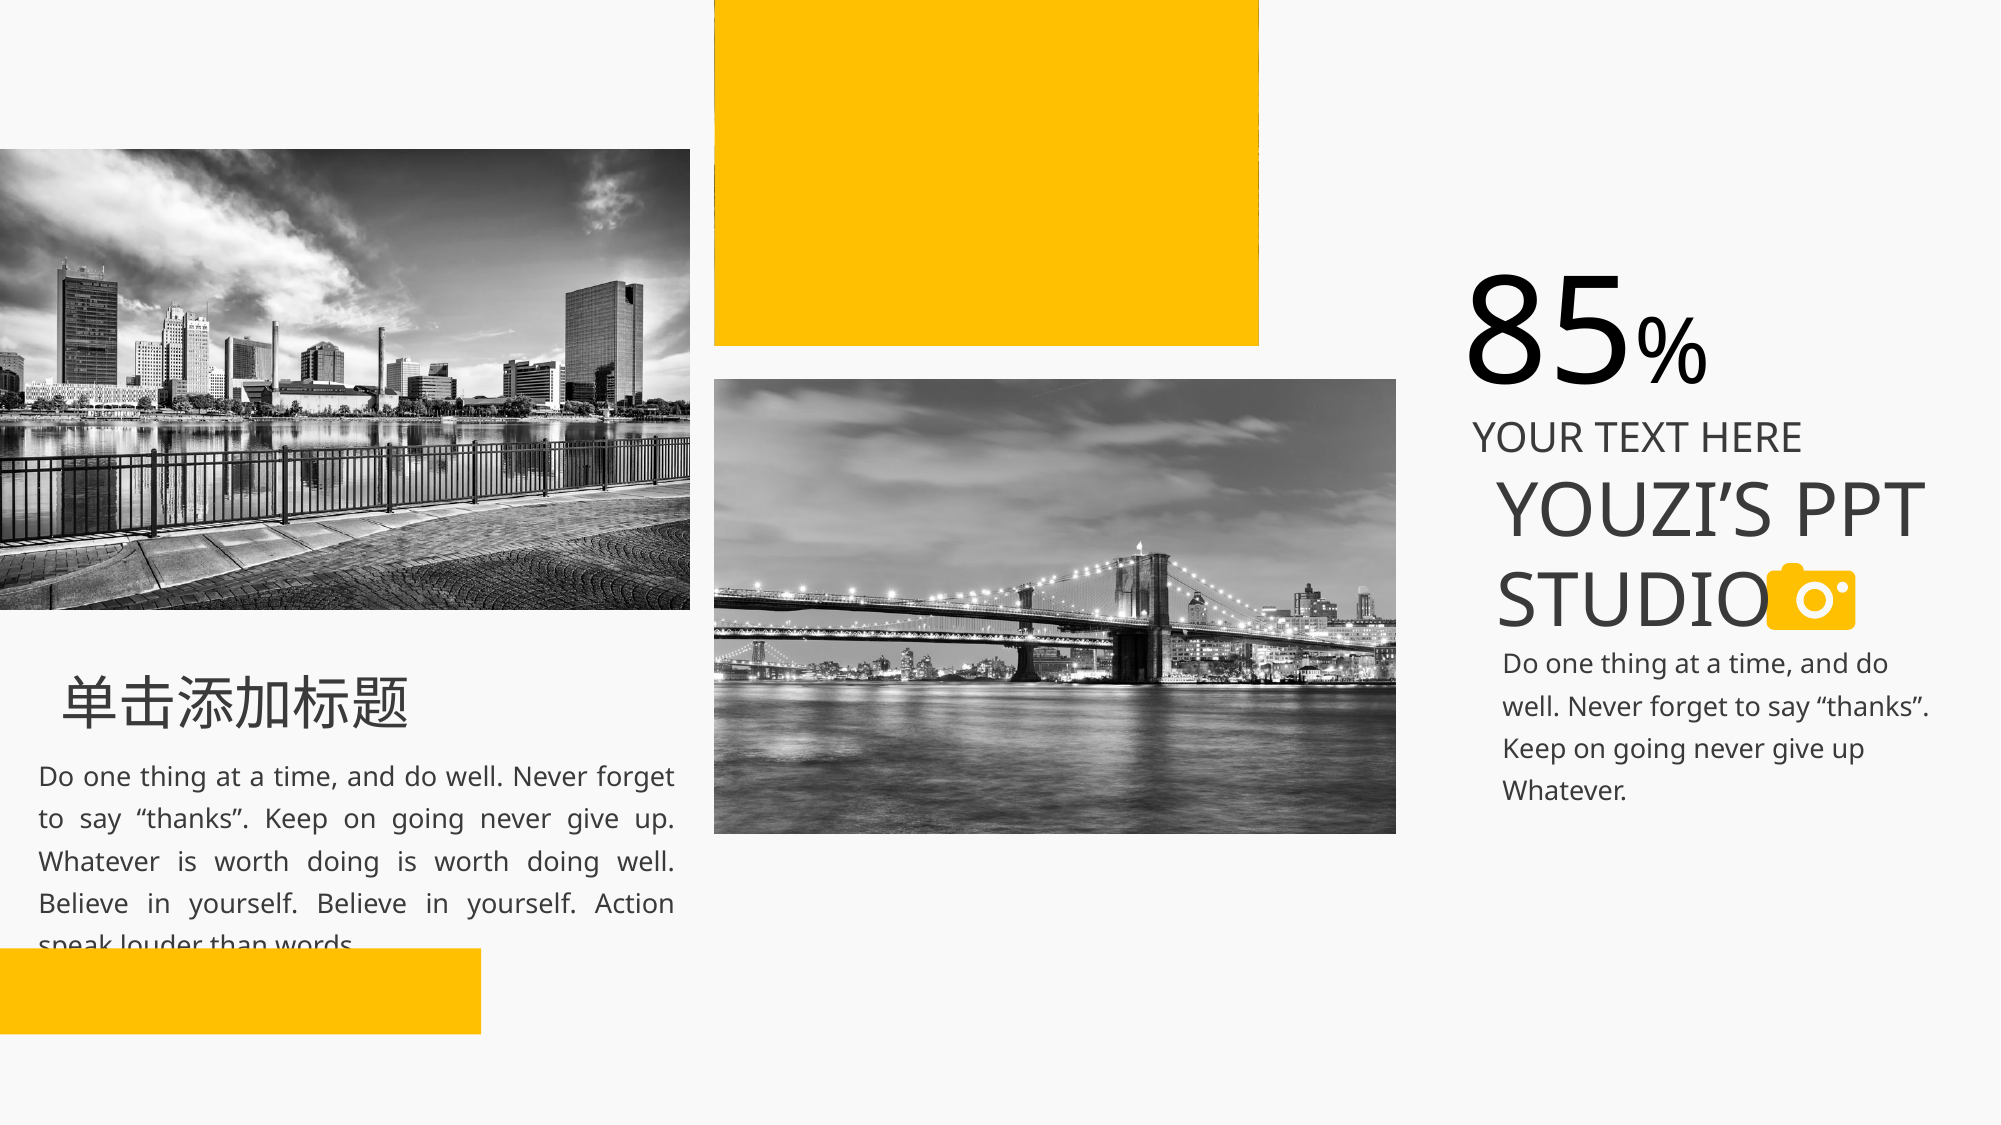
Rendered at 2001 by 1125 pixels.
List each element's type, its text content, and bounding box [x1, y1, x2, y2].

text_box 85% [1448, 226, 1726, 422]
text_box Do one thing at a time, and do well. Never forget to say “thanks”. Keep on going never give up. Whatever is worth doing is worth doing well. Believe in yourself. Believe in yourself. Action speak louder than words. [23, 742, 690, 969]
text_box YOUR TEXT HERE [1449, 403, 1827, 469]
text_box YOUZI’S PPT STUDIO [1481, 454, 1955, 649]
text_box Do one thing at a time, and do well. Never forget to say “thanks”. Keep on going never give up Whatever. [1487, 649, 1955, 814]
text_box 单击添加标题 [0, 658, 533, 744]
picture [714, 0, 1259, 346]
picture [0, 149, 690, 610]
picture [714, 379, 1396, 835]
text_box [0, 947, 482, 1035]
